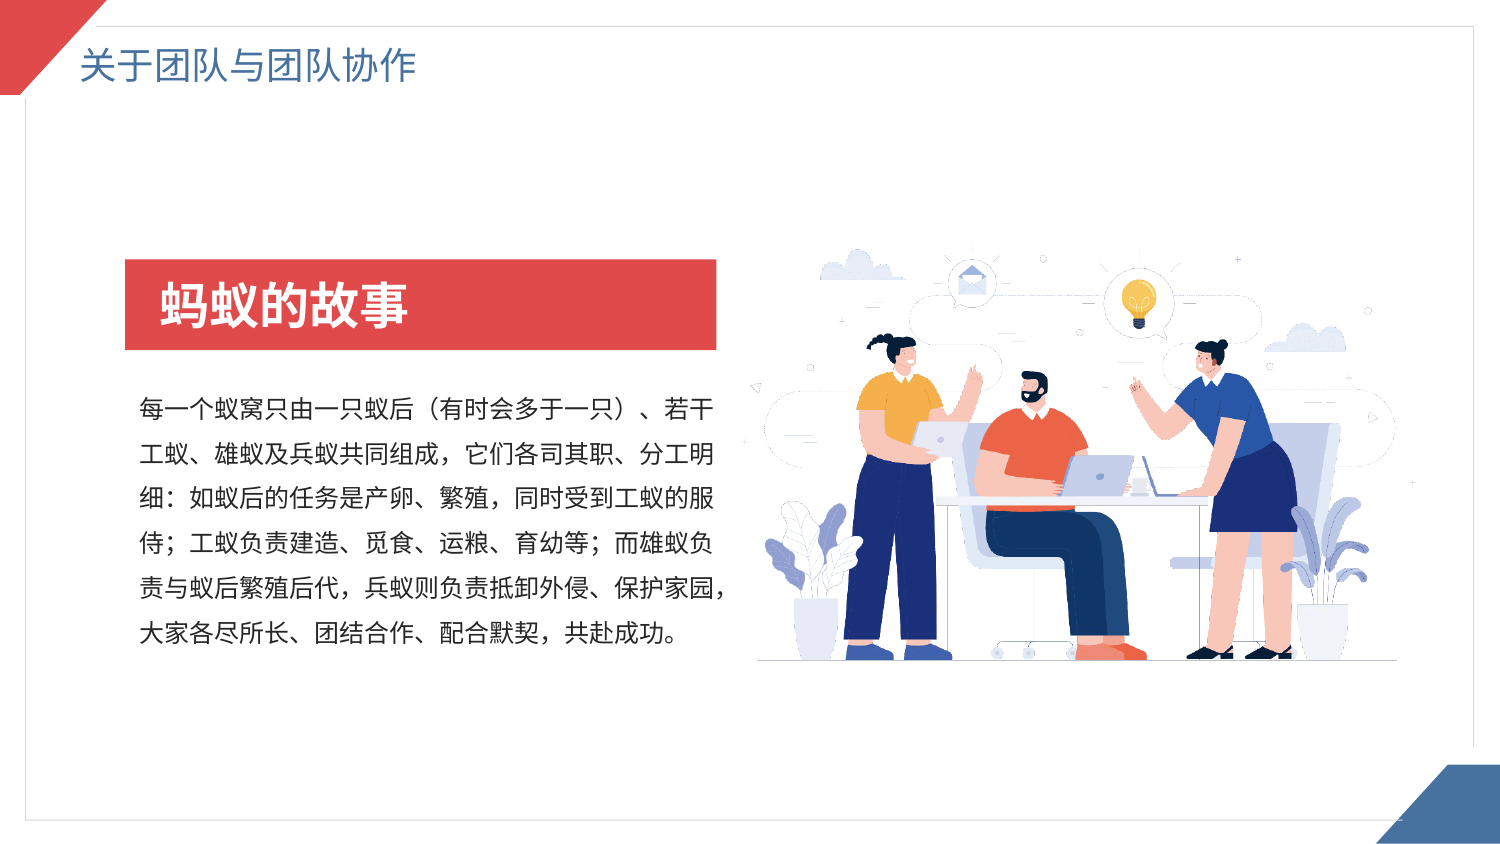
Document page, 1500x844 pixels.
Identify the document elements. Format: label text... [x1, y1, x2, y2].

text_box 每一个蚁窝只由一只蚁后（有时会多于一只）、若干工蚁、雄蚁及兵蚁共同组成，它们各司其职、分工明细：如蚁后的任务是产卵、繁殖，同时受到工蚁的服侍；工蚁负责建造、觅食、运粮、育幼等；而雄蚁负责与蚁后繁殖后代，兵蚁则负责抵卸外侵、保护家园，大家各尽所长、团结合作、配合默契，共赴成功。 [124, 370, 712, 655]
picture [712, 159, 1445, 745]
text_box [124, 258, 712, 351]
text_box 蚂蚁的故事 [156, 271, 438, 346]
